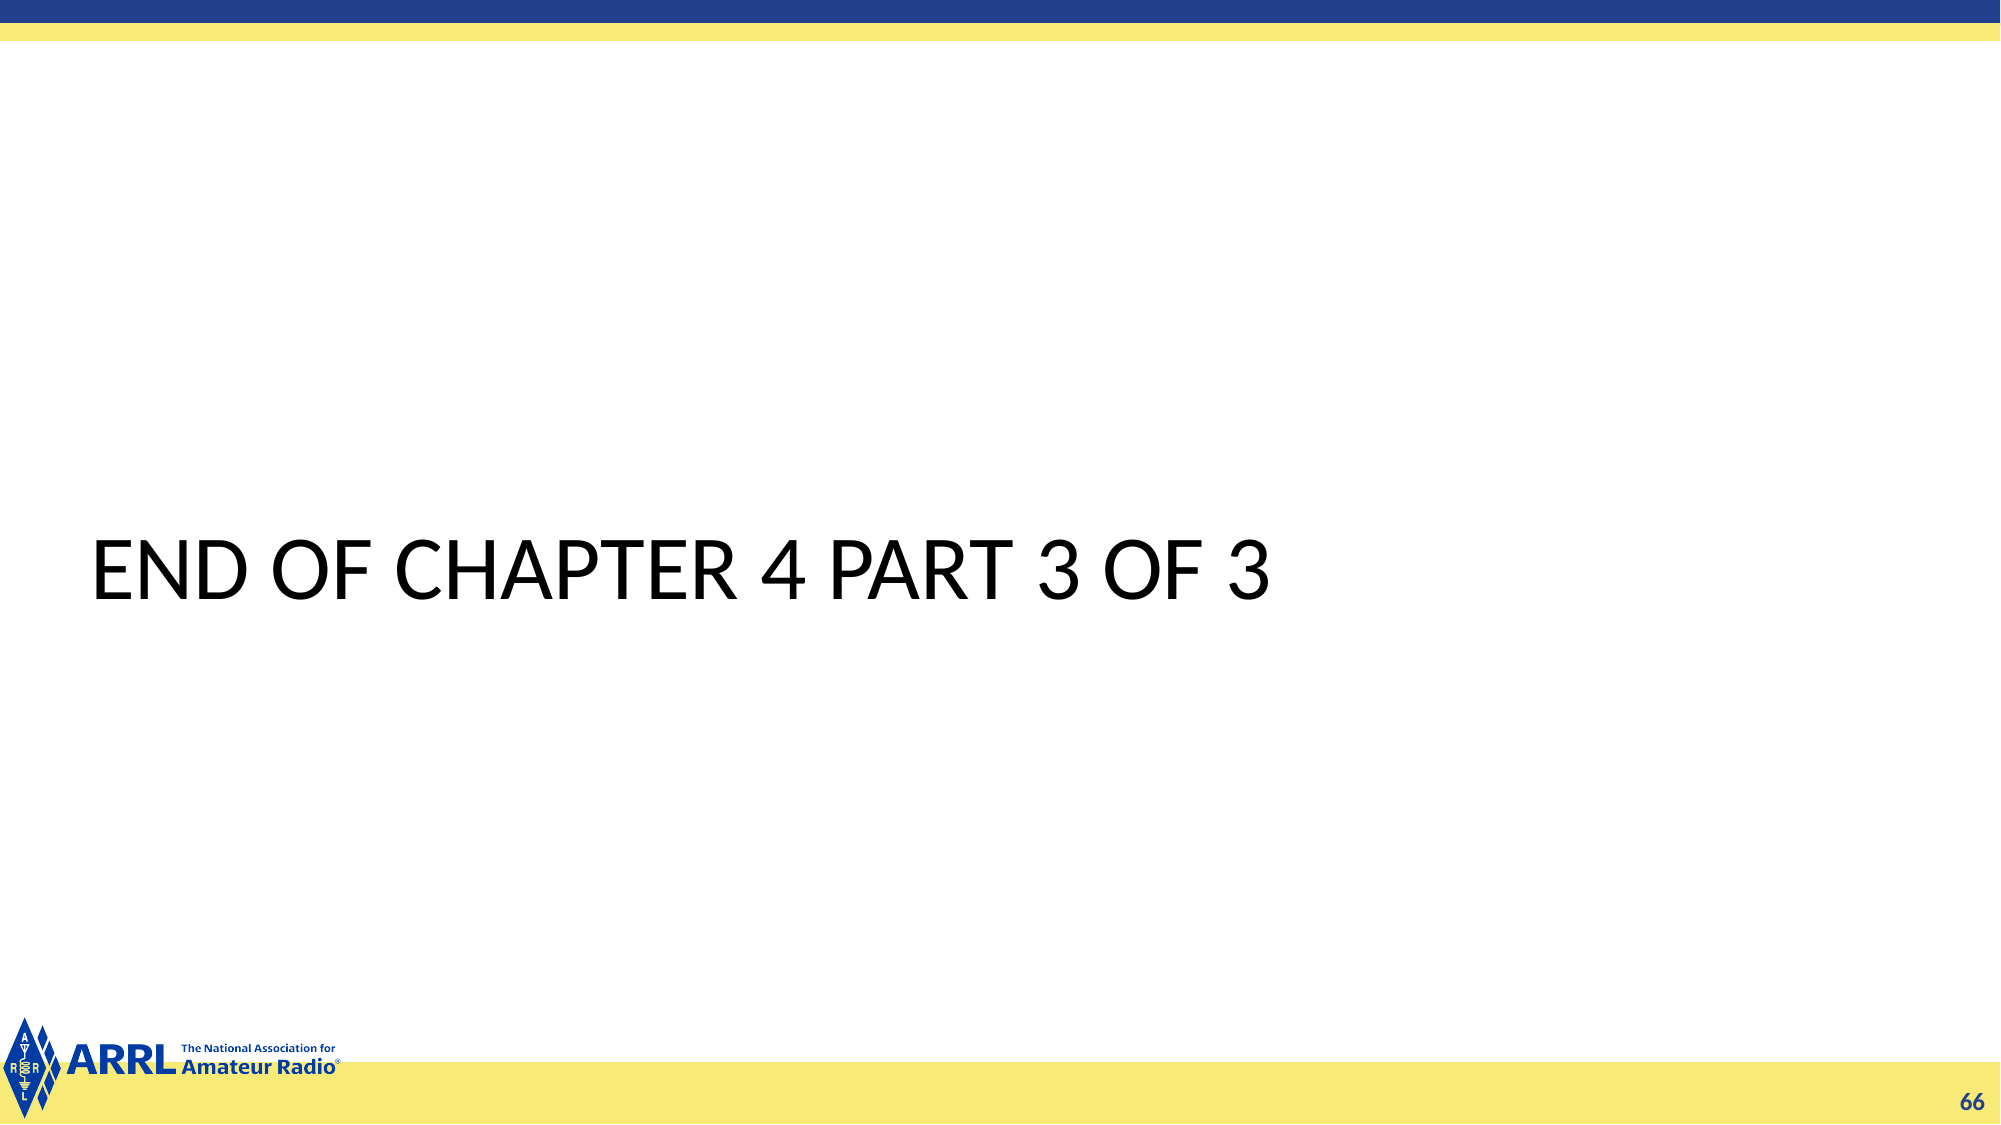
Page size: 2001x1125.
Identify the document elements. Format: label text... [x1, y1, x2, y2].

title END OF CHAPTER 4 PART 3 OF 3 [75, 512, 1875, 700]
picture [1, 1015, 342, 1121]
